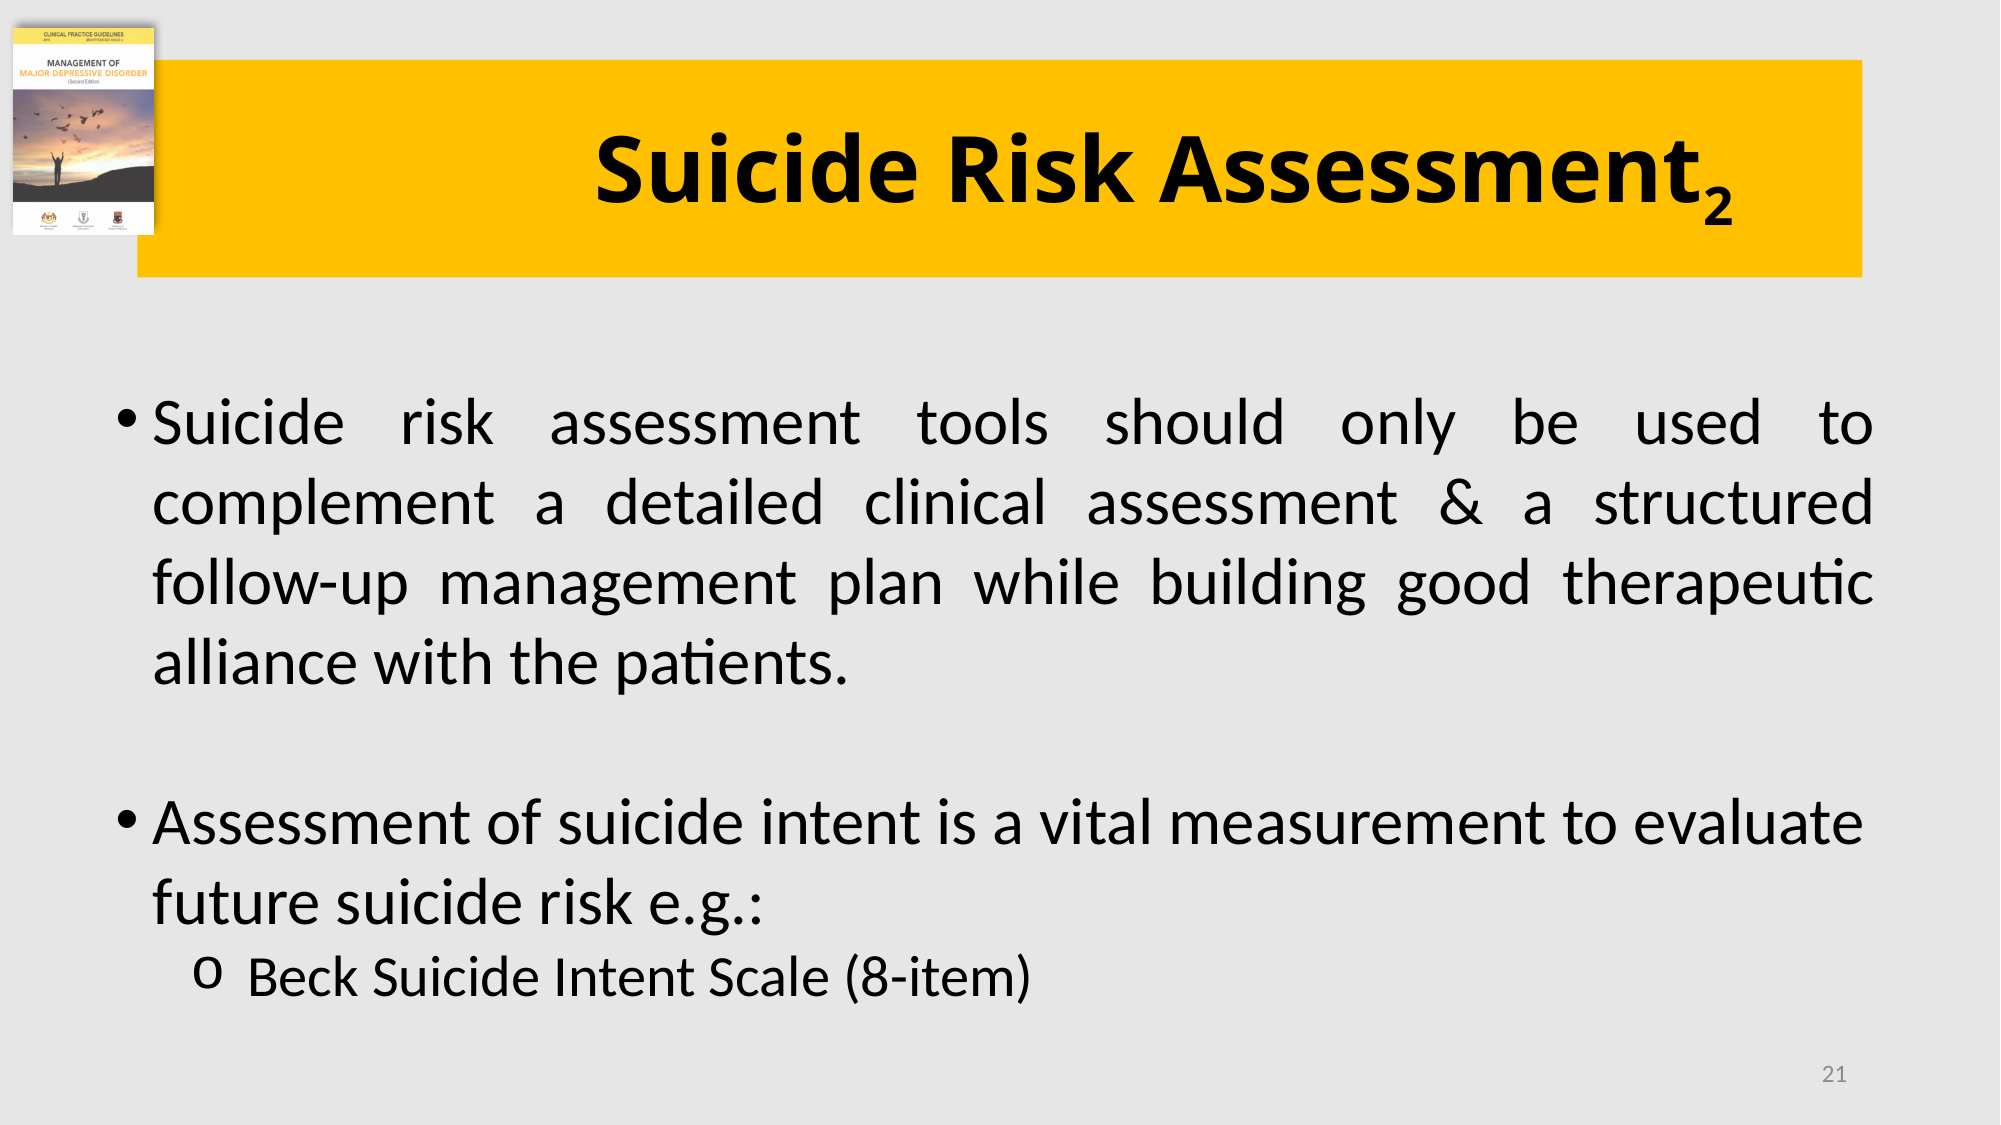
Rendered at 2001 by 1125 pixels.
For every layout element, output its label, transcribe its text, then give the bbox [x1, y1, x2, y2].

list Suicide risk assessment tools should only be used to complement a detailed clinical assessment & a structured follow-up management plan while building good therapeutic alliance with the patients. Assessment of suicide intent is a vital measurement to evaluate future suicide risk e.g.: Beck Suicide Intent Scale (8-item) [100, 290, 1892, 1066]
slide_number 21 [1412, 1042, 1863, 1103]
title Suicide Risk Assessment2 [137, 59, 1863, 278]
picture [13, 28, 154, 235]
